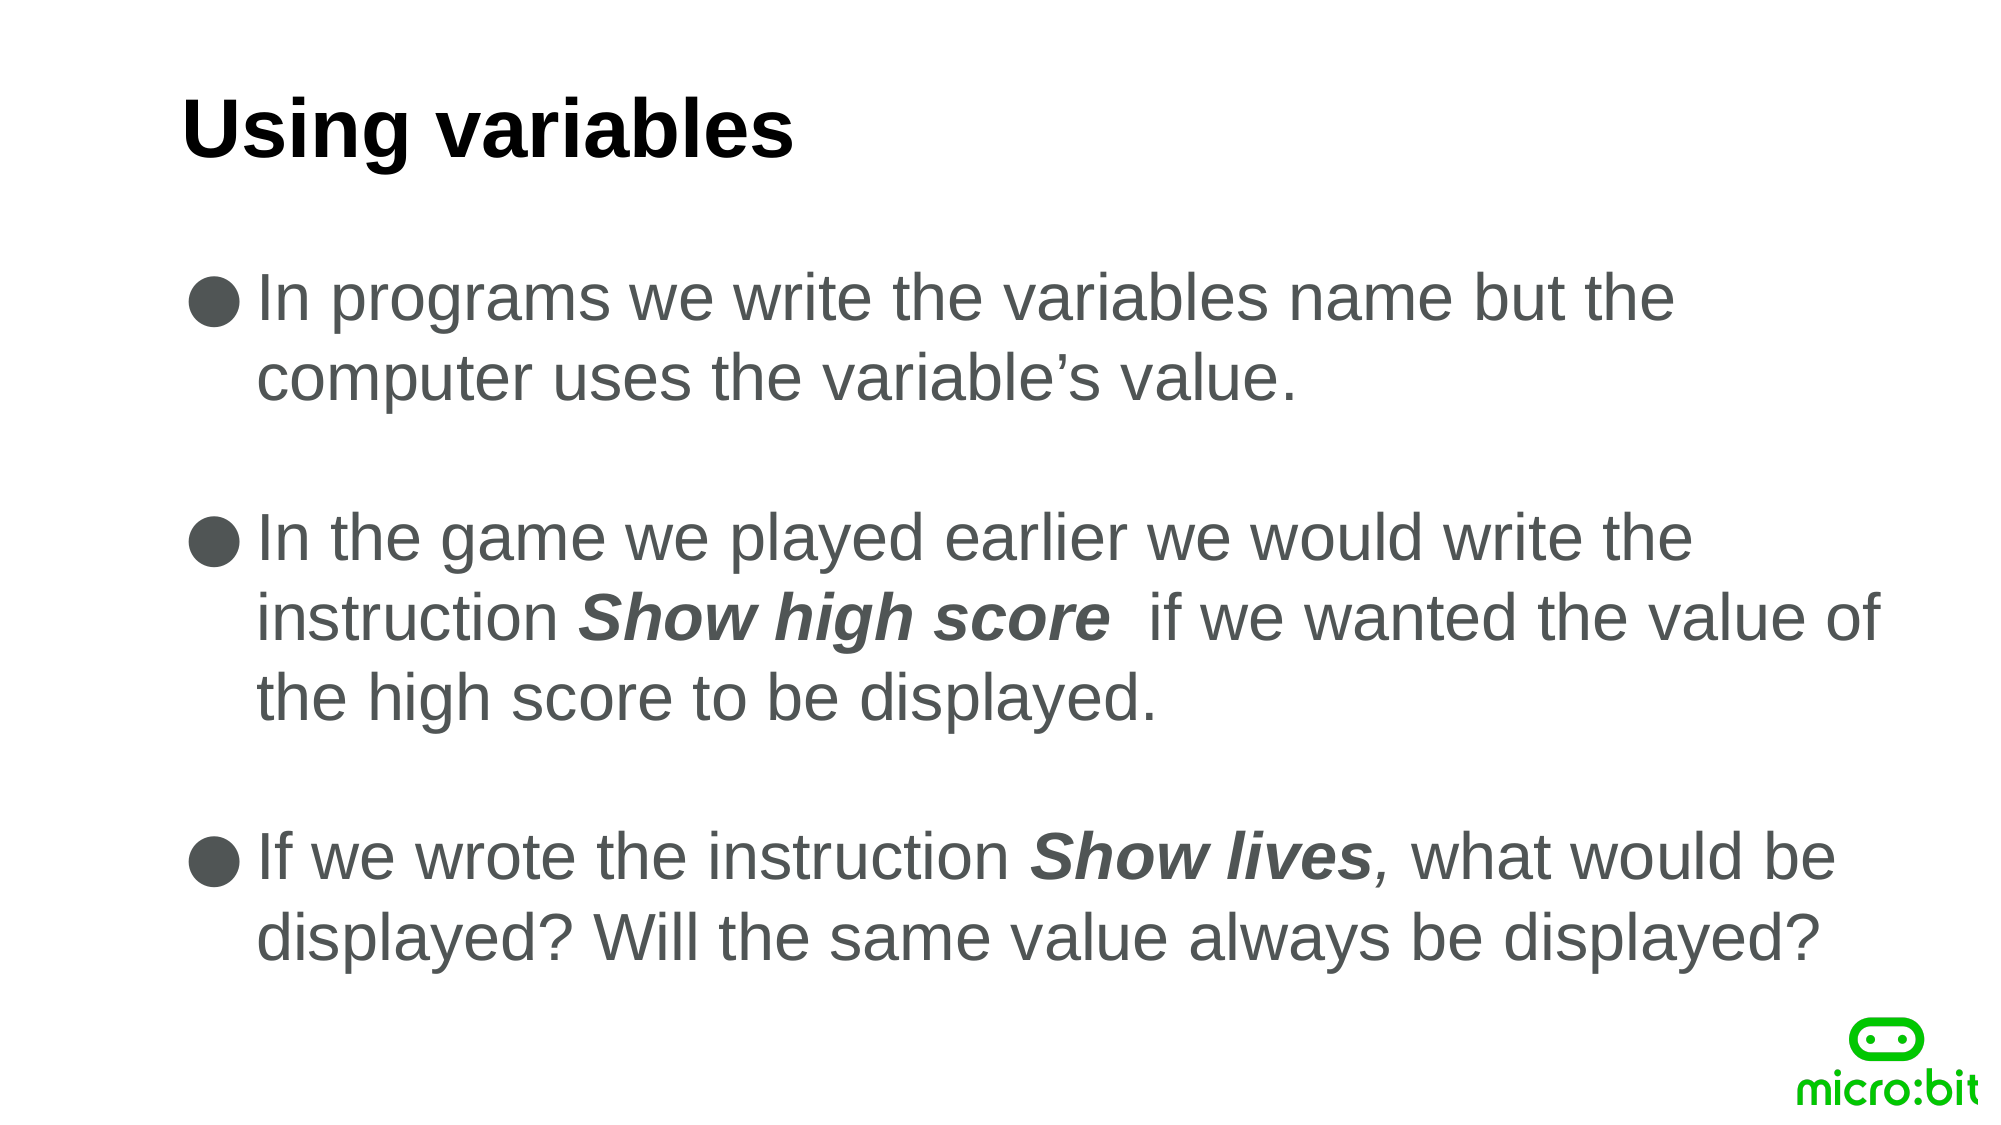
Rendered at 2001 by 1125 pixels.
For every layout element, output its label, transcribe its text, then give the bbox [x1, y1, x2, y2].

picture [1797, 1017, 1978, 1106]
text_box Using variables In programs we write the variables name but the computer uses the variable’s value. In the game we played earlier we would write the instruction Show high score if we wanted the value of the high score to be displayed. If we wrote the instruction Show lives, what would be displayed? Will the same value always be displayed? Yesterday as I was walking to school, Favourite Superhero jumped out from behind a bin and tried to steal a packet of Favourite Sweet from my bag. However, he/she soon fled when he/she saw a Favorite Animal baring Favorite Number sharp teeth coming towards him/her. [166, 60, 1918, 884]
